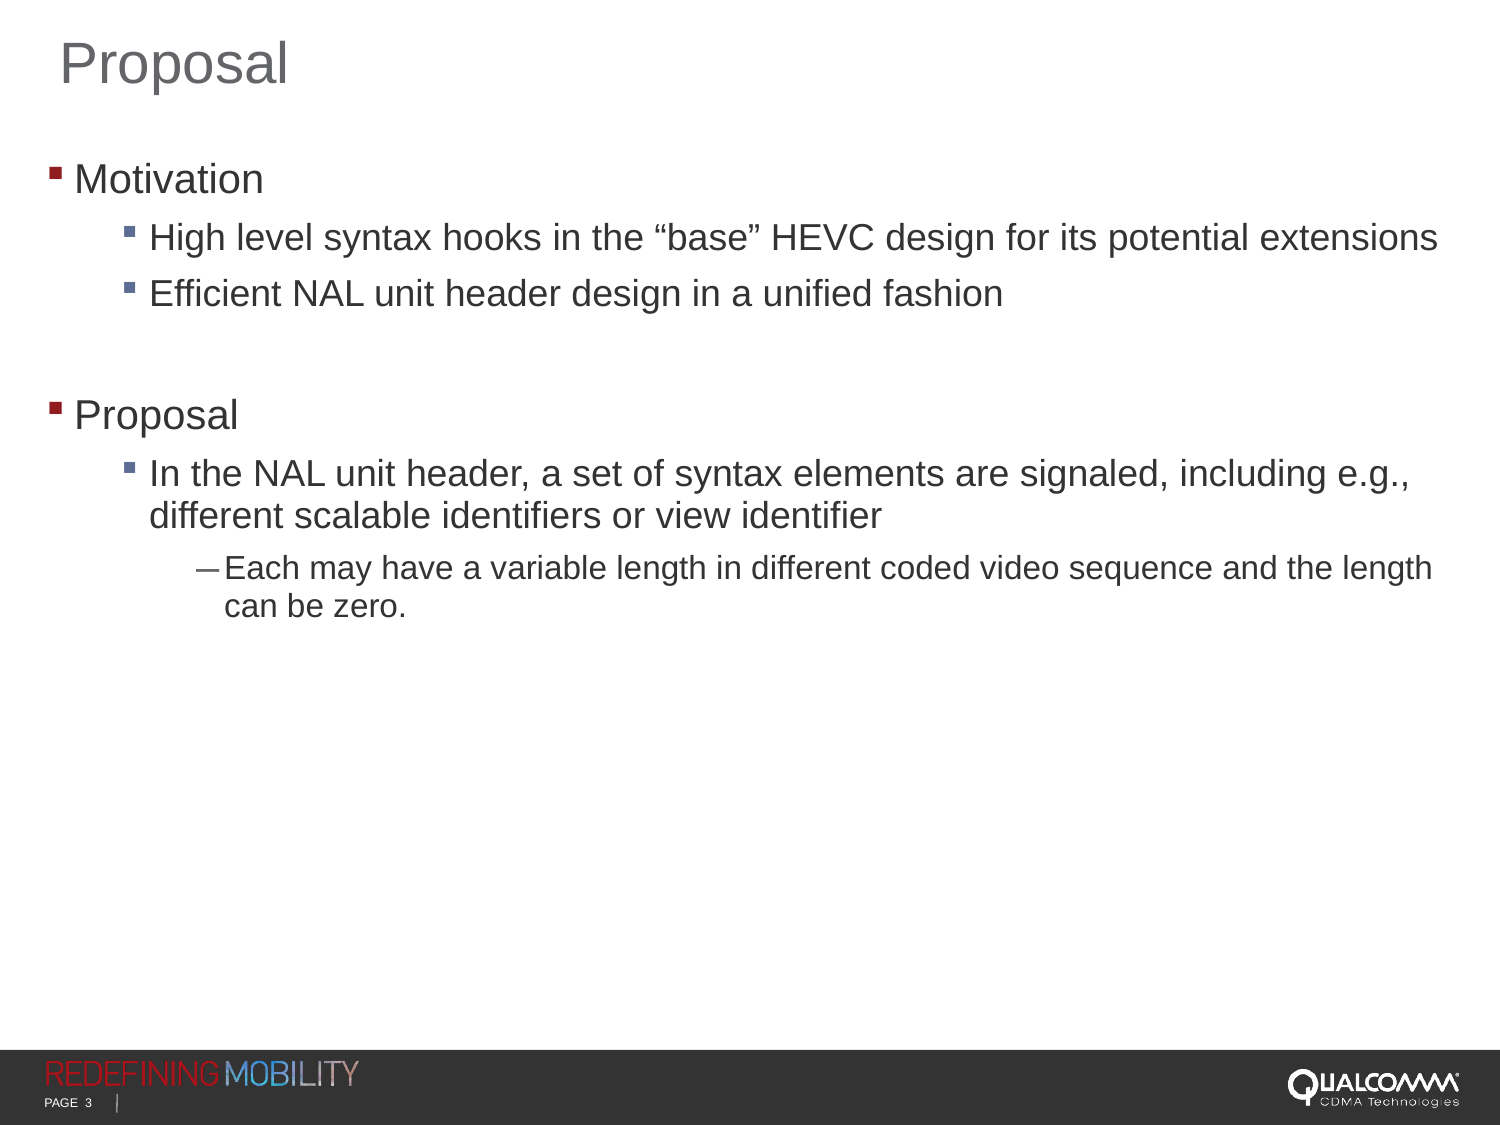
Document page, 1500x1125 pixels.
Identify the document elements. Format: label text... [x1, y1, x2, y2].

picture [1278, 1058, 1478, 1114]
picture [31, 1049, 369, 1098]
title Proposal [44, 20, 1483, 113]
list Motivation High level syntax hooks in the “base” HEVC design for its potential extensions Efficient NAL unit header design in a unified fashion Proposal In the NAL unit header, a set of syntax elements are signaled, including e.g., different scalable identifiers or view identifier Each may have a variable length in different coded video sequence and the length can be zero. [30, 148, 1469, 1021]
